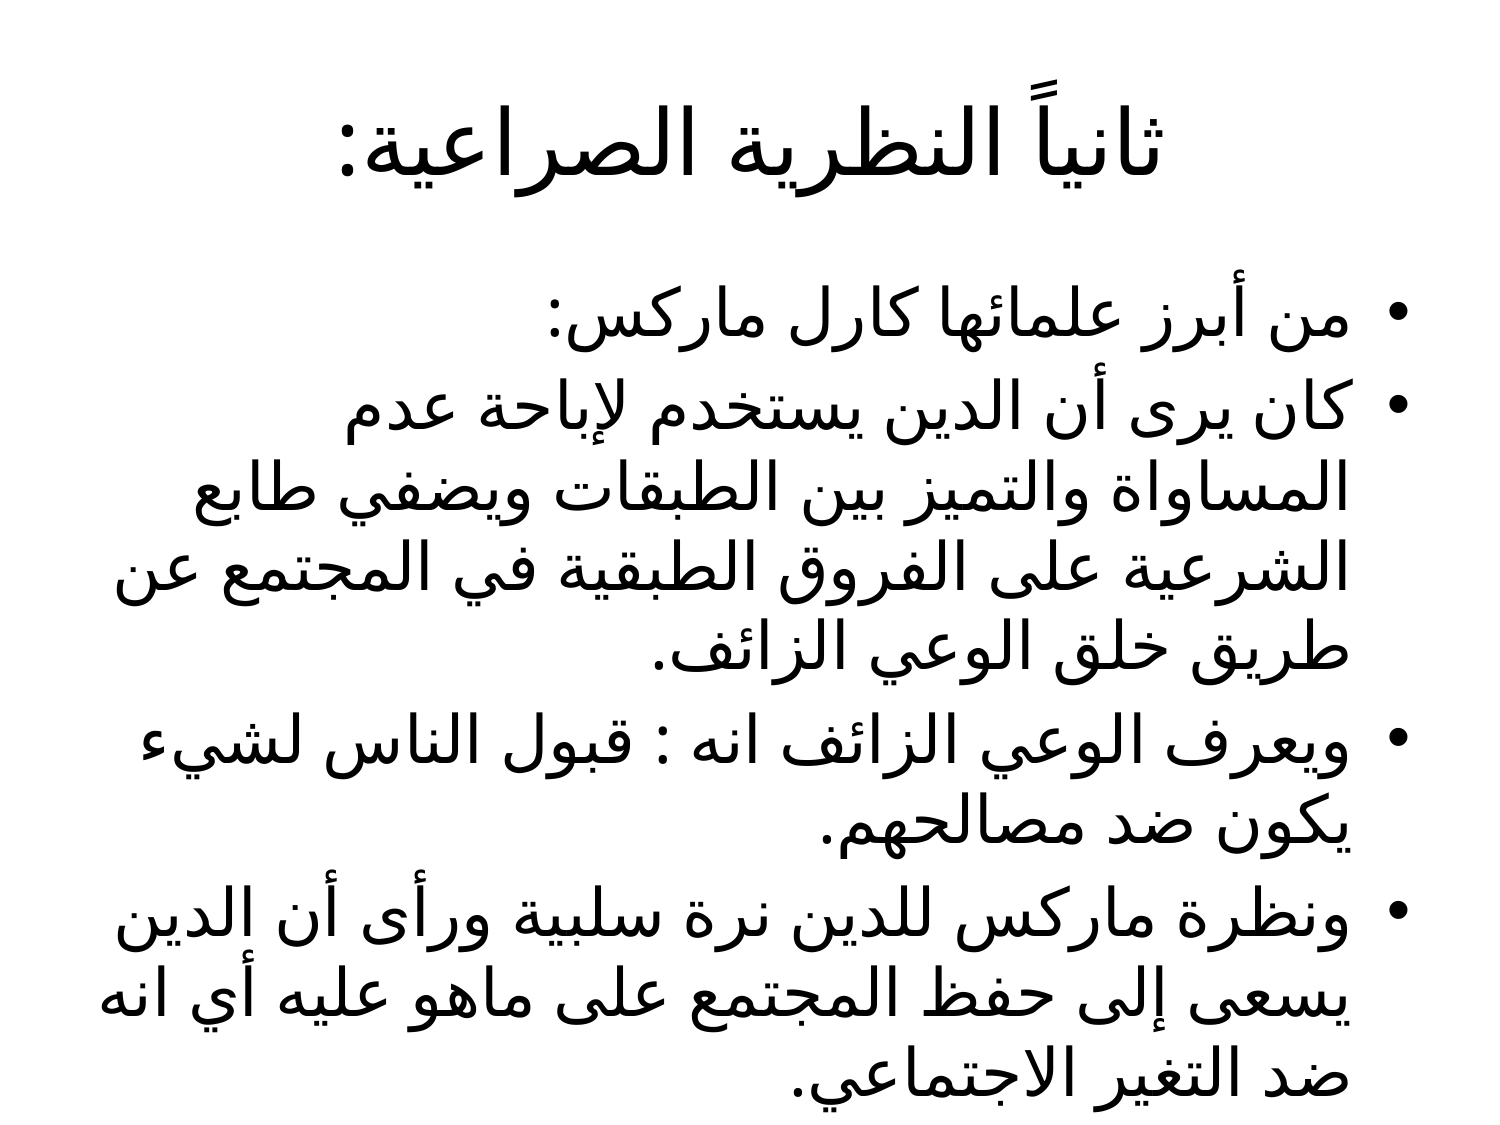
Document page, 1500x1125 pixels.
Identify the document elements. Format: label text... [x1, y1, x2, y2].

title ثانياً النظرية الصراعية: [75, 45, 1425, 233]
list من أبرز علمائها كارل ماركس: كان يرى أن الدين يستخدم لإباحة عدم المساواة والتميز بين الطبقات ويضفي طابع الشرعية على الفروق الطبقية في المجتمع عن طريق خلق الوعي الزائف. ويعرف الوعي الزائف انه : قبول الناس لشيء يكون ضد مصالحهم. ونظرة ماركس للدين نرة سلبية ورأى أن الدين يسعى إلى حفظ المجتمع على ماهو عليه أي انه ضد التغير الاجتماعي. [75, 262, 1425, 1005]
